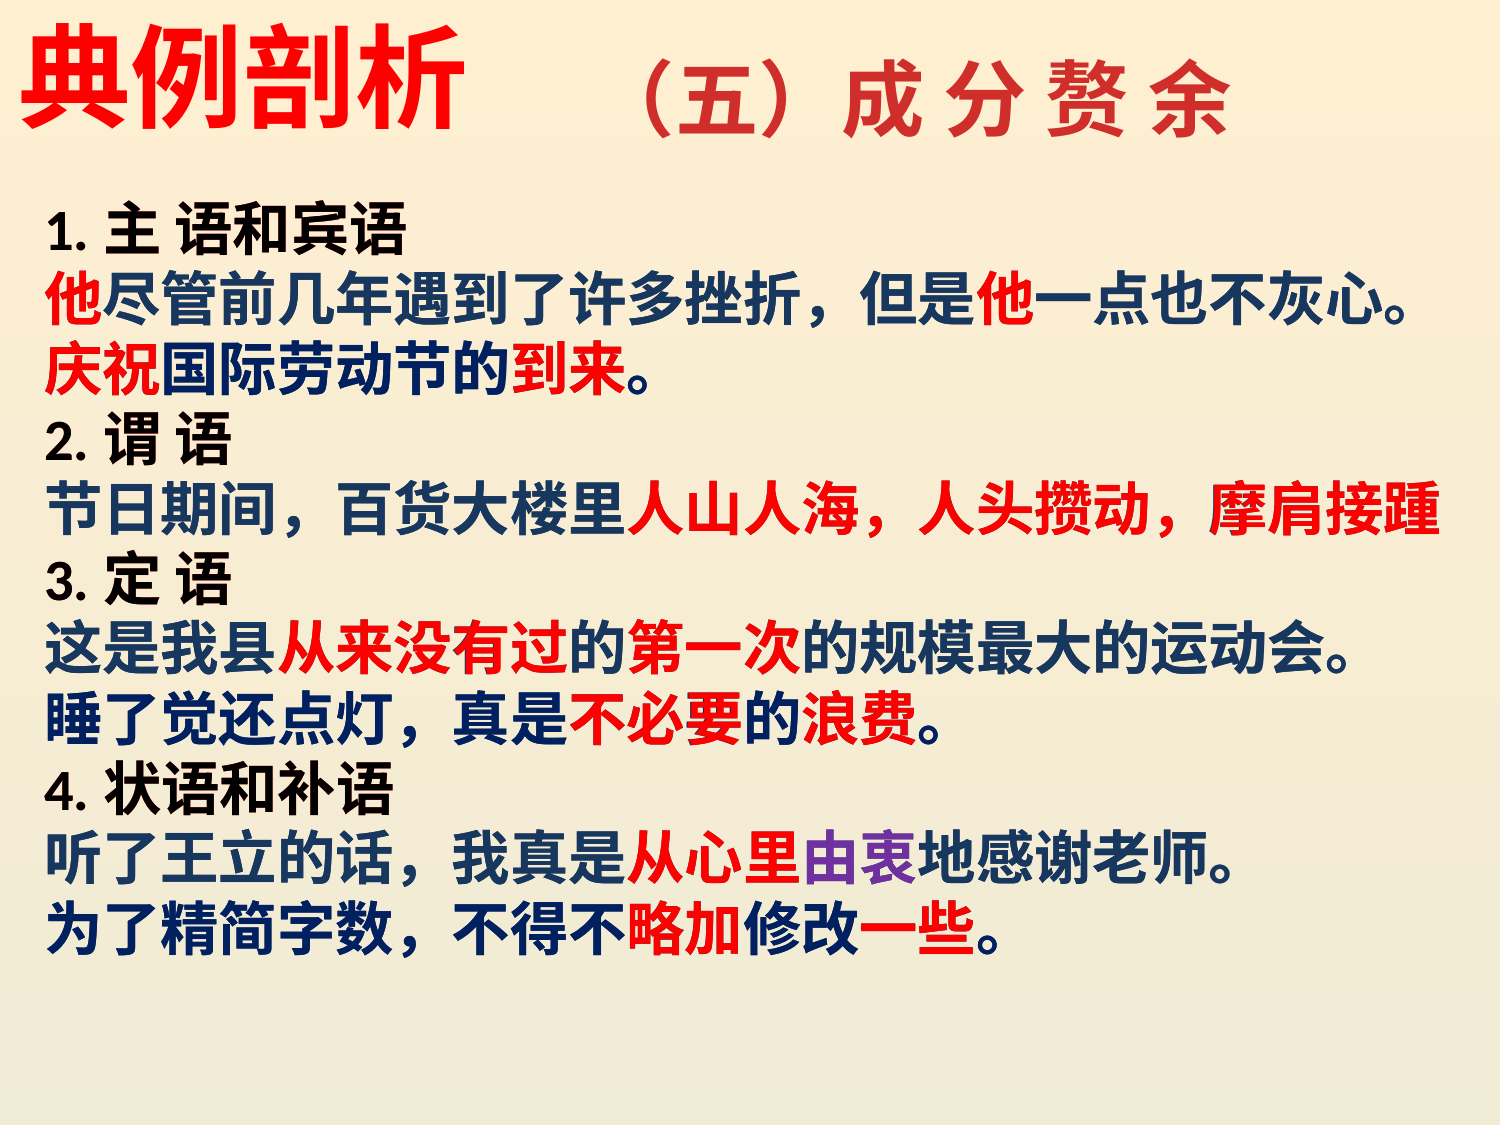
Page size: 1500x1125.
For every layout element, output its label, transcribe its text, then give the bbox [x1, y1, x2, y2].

text_box （五）成 分 赘 余 [576, 39, 1247, 155]
text_box 典例剖析 [3, 0, 484, 150]
text_box 1.主 语和宾语 他尽管前几年遇到了许多挫折，但是他一点也不灰心。 庆祝国际劳动节的到来。 2.谓 语 节日期间，百货大楼里人山人海，人头攒动，摩肩接踵 3.定 语 这是我县从来没有过的第一次的规模最大的运动会。 睡了觉还点灯，真是不必要的浪费。 4.状语和补语 听了王立的话，我真是从心里由衷地感谢老师。 为了精简字数，不得不略加修改一些。 [29, 184, 1459, 969]
